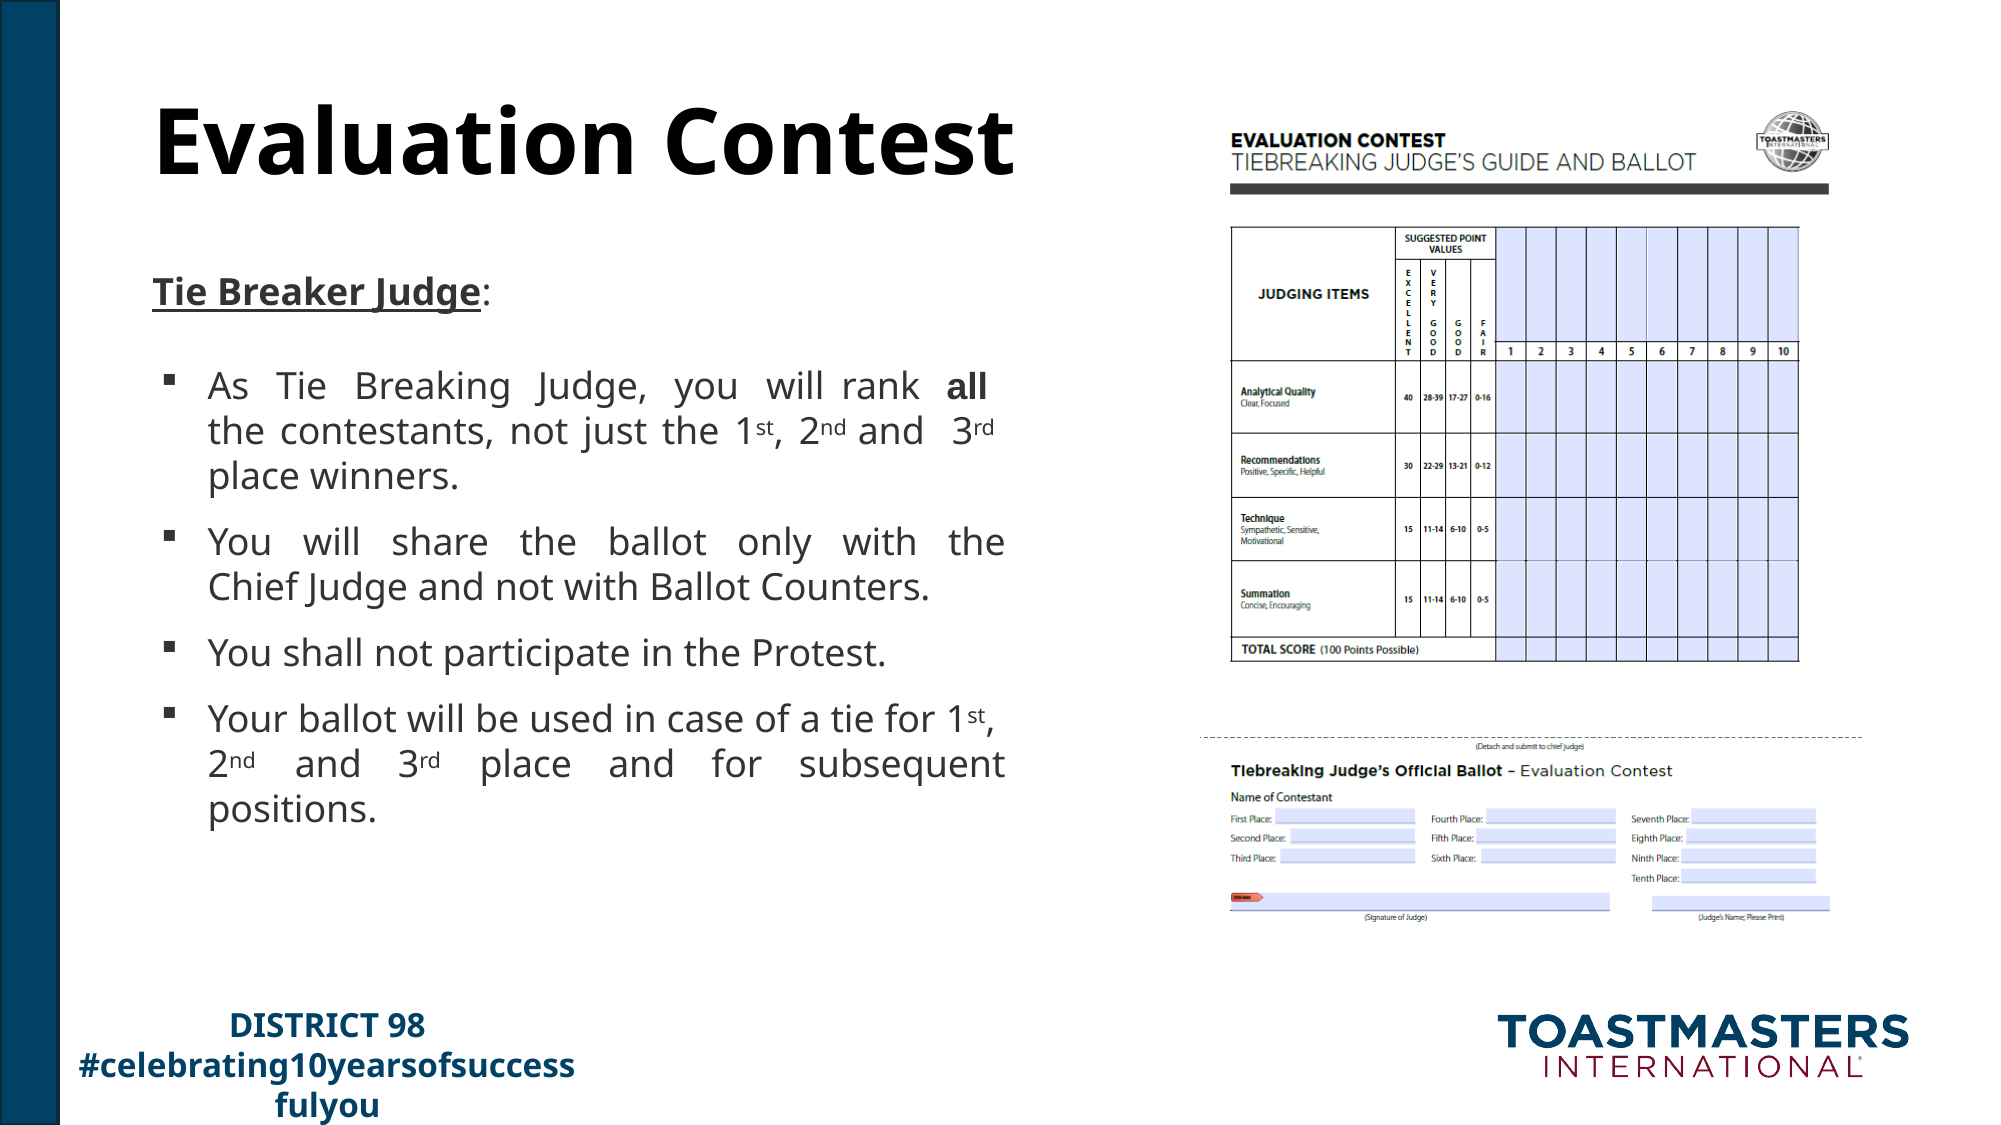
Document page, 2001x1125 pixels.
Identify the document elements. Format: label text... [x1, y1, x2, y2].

text_box [0, 0, 60, 1125]
title Evaluation Contest [137, 59, 1944, 229]
text_box DISTRICT 98 #celebrating10yearsofsuccessfulyou [57, 996, 597, 1125]
picture [1199, 88, 2000, 1125]
list Tie Breaker Judge: As Tie Breaking Judge, you will rank all the contestants, not just the 1st, 2nd and 3rd place winners. You will share the ballot only with the Chief Judge and not with Ballot Counters. You shall not participate in the Protest. Your ballot will be used in case of a tie for 1st, 2nd and 3rd place and for subsequent positions. [137, 260, 1033, 950]
